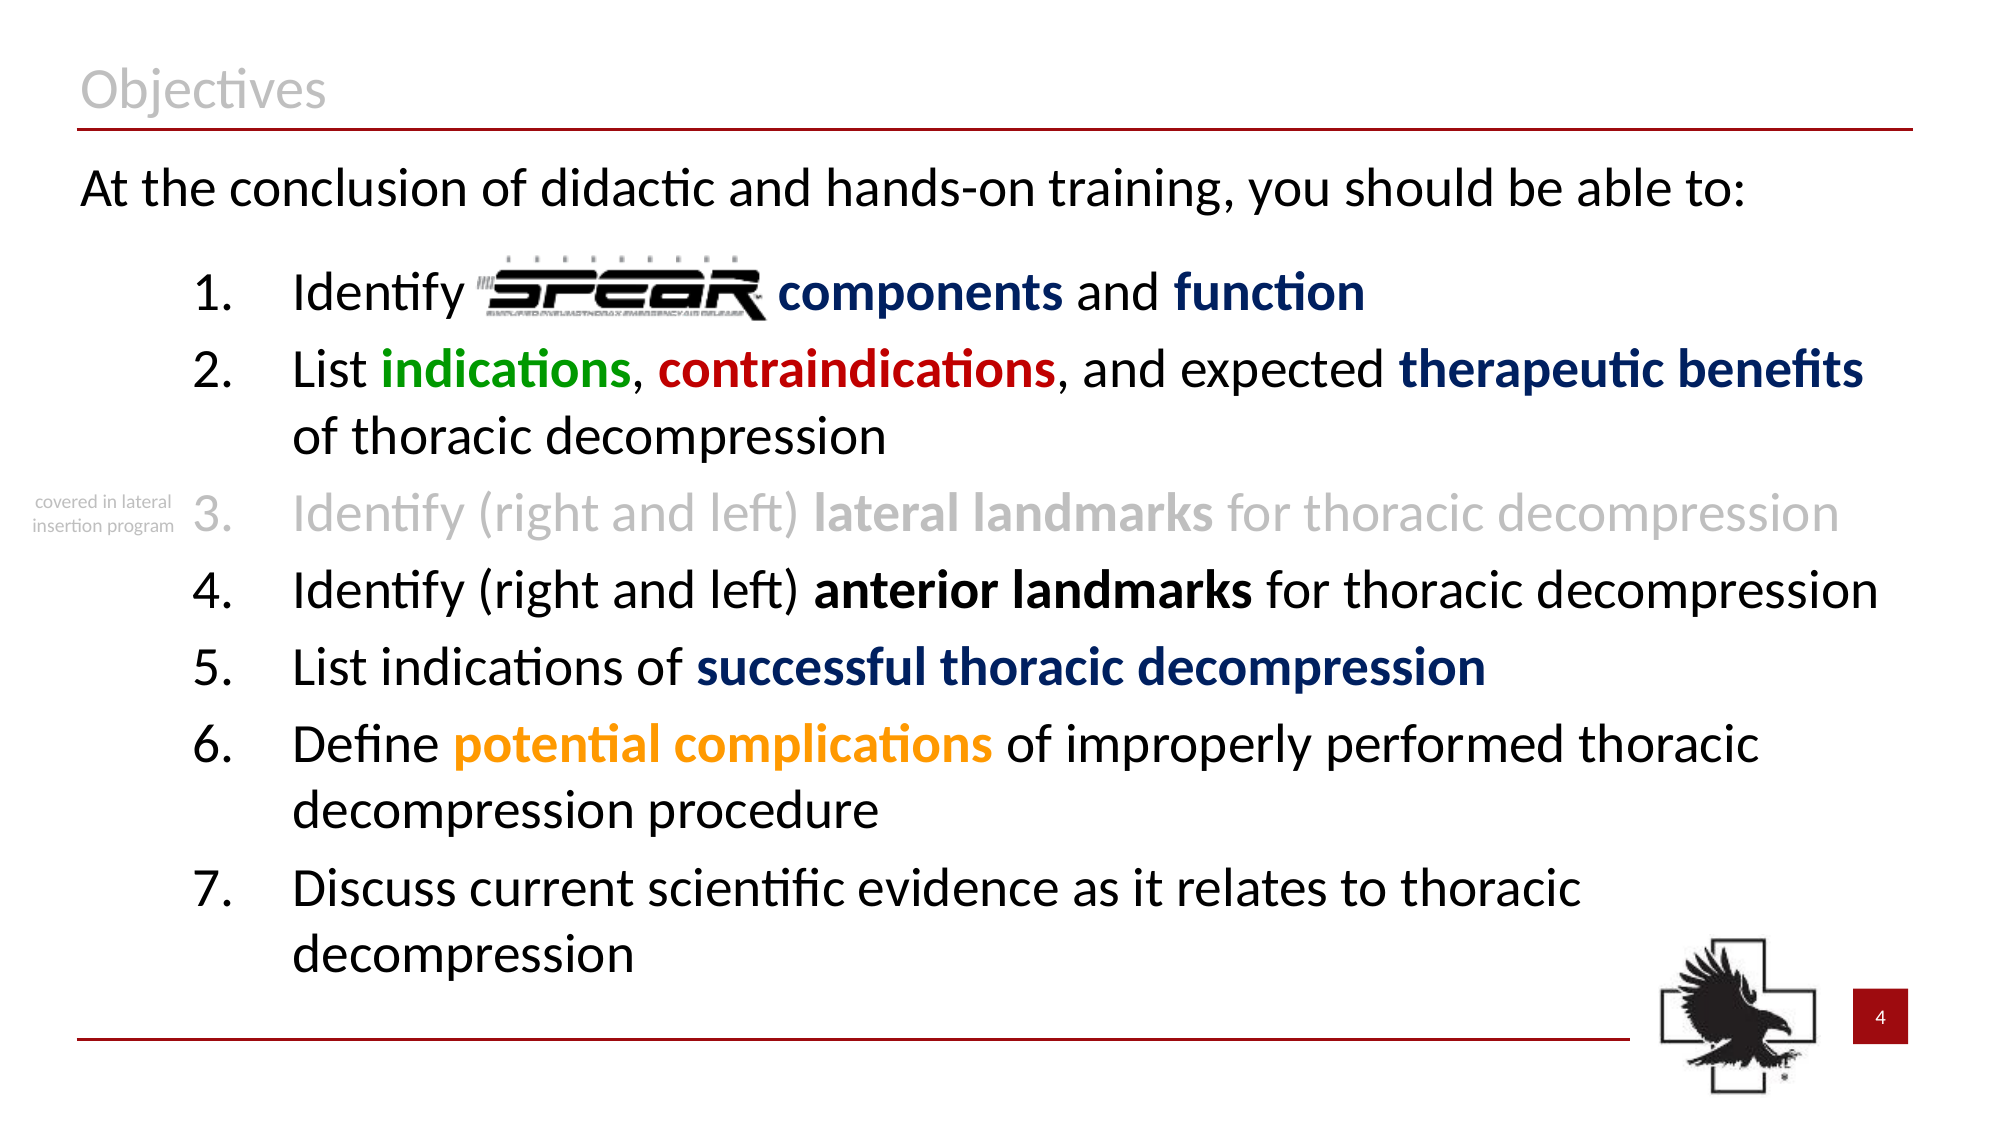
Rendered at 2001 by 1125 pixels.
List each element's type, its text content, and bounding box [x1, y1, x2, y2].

picture [1658, 984, 1821, 1098]
list At the conclusion of didactic and hands-on training, you should be able to: Identify components and function List indications, contraindications, and expected therapeutic benefits of thoracic decompression Identify (right and left) lateral landmarks for thoracic decompression Identify (right and left) anterior landmarks for thoracic decompression List indications of successful thoracic decompression Define potential complications of improperly performed thoracic decompression procedure Discuss current scientific evidence as it relates to thoracic decompression [65, 150, 1921, 984]
text_box covered in lateral insertion program [0, 481, 207, 544]
picture [440, 234, 816, 343]
text_box Objectives [65, 42, 420, 128]
slide_number 4 [1853, 988, 1909, 1045]
